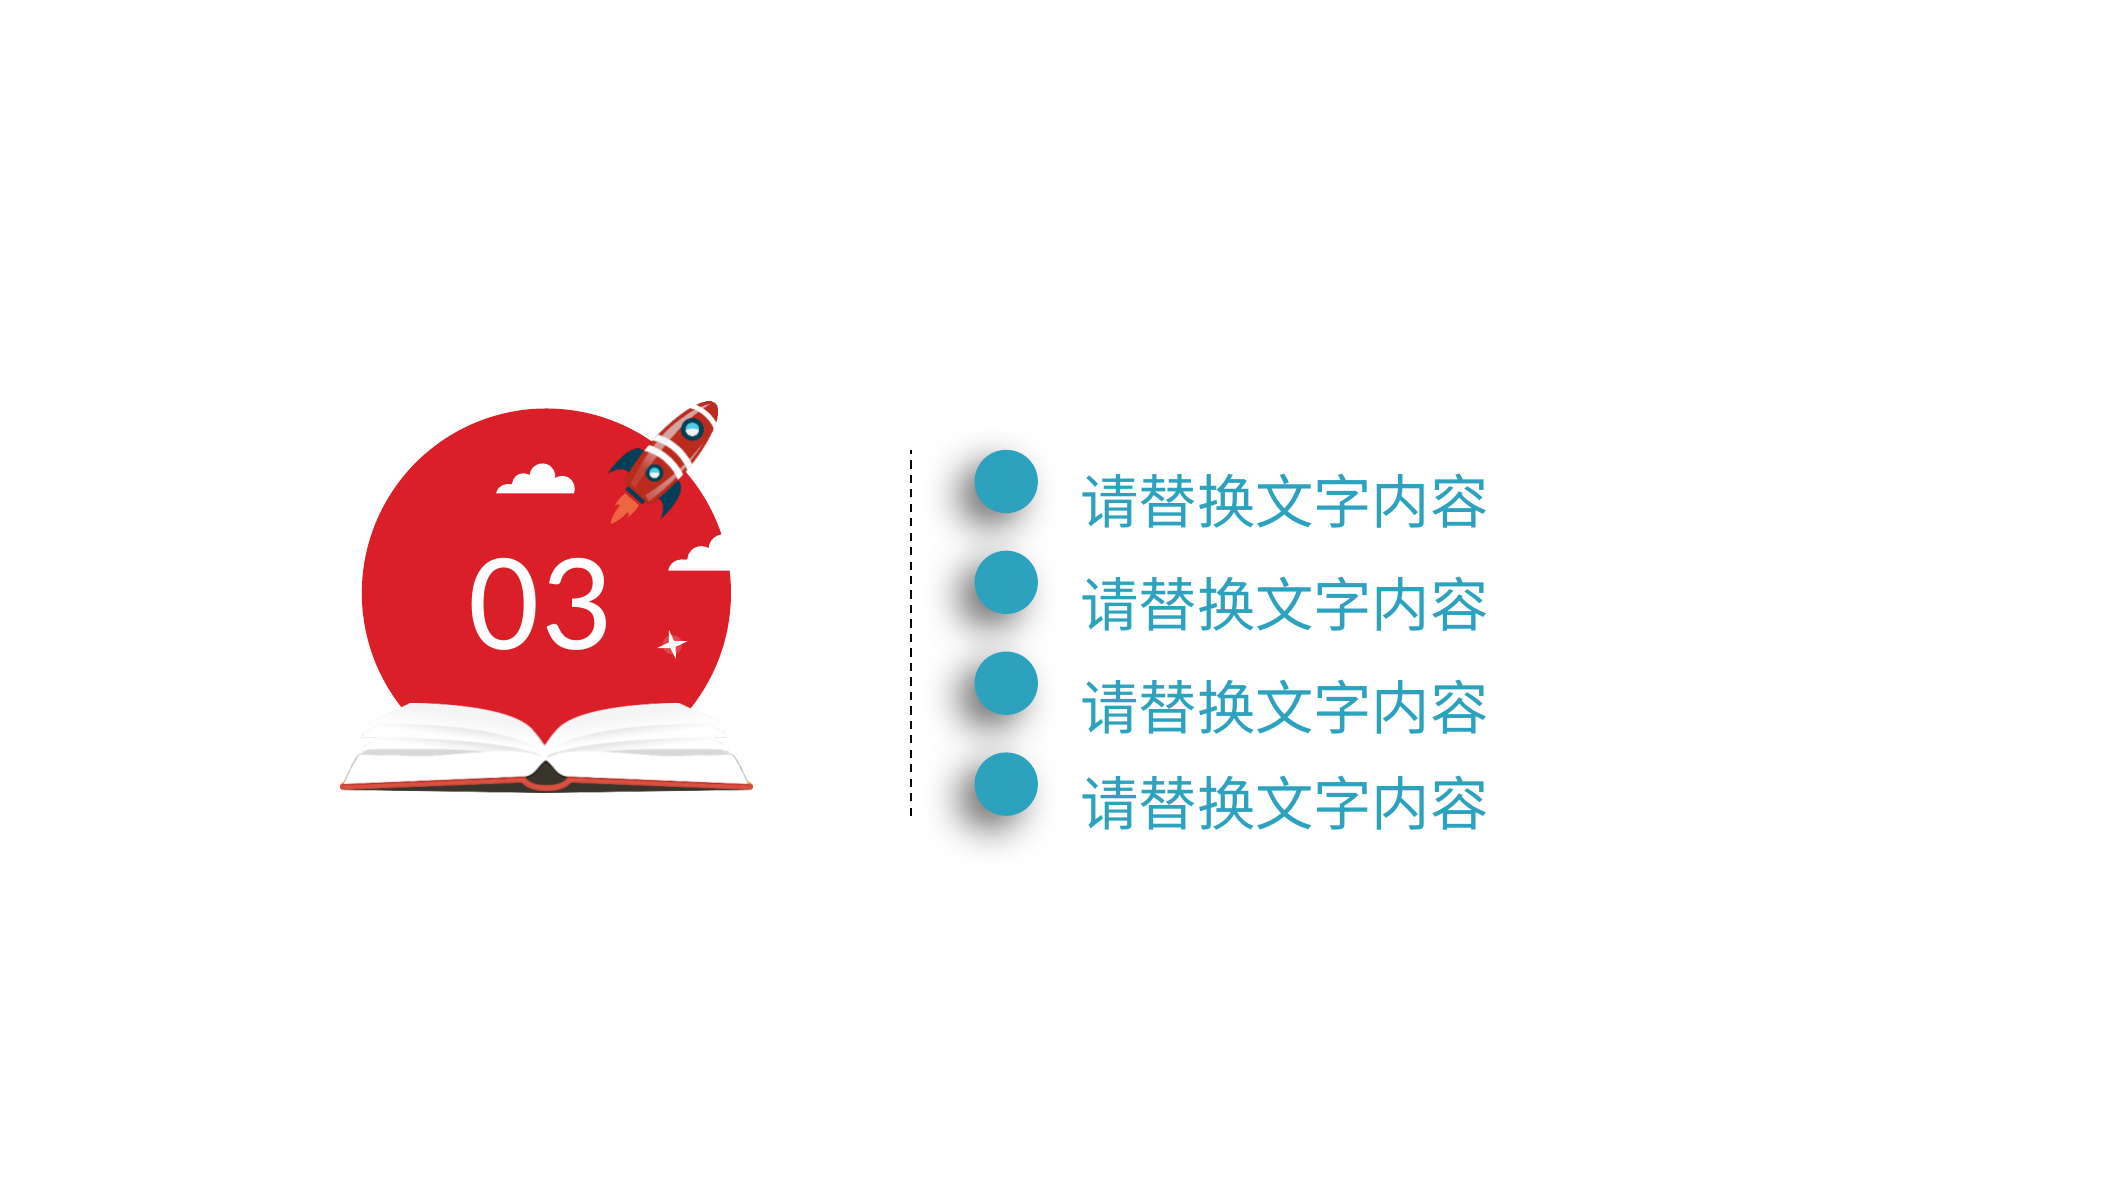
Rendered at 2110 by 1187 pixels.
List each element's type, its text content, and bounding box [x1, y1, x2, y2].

text_box [973, 549, 1039, 616]
text_box 请替换文字内容 [1065, 546, 1504, 646]
text_box [973, 448, 1039, 515]
text_box 请替换文字内容 [1065, 745, 1504, 845]
text_box 请替换文字内容 [1065, 443, 1504, 543]
text_box [973, 751, 1039, 817]
text_box [973, 650, 1039, 716]
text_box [324, 401, 764, 793]
text_box 请替换文字内容 [1065, 649, 1504, 745]
